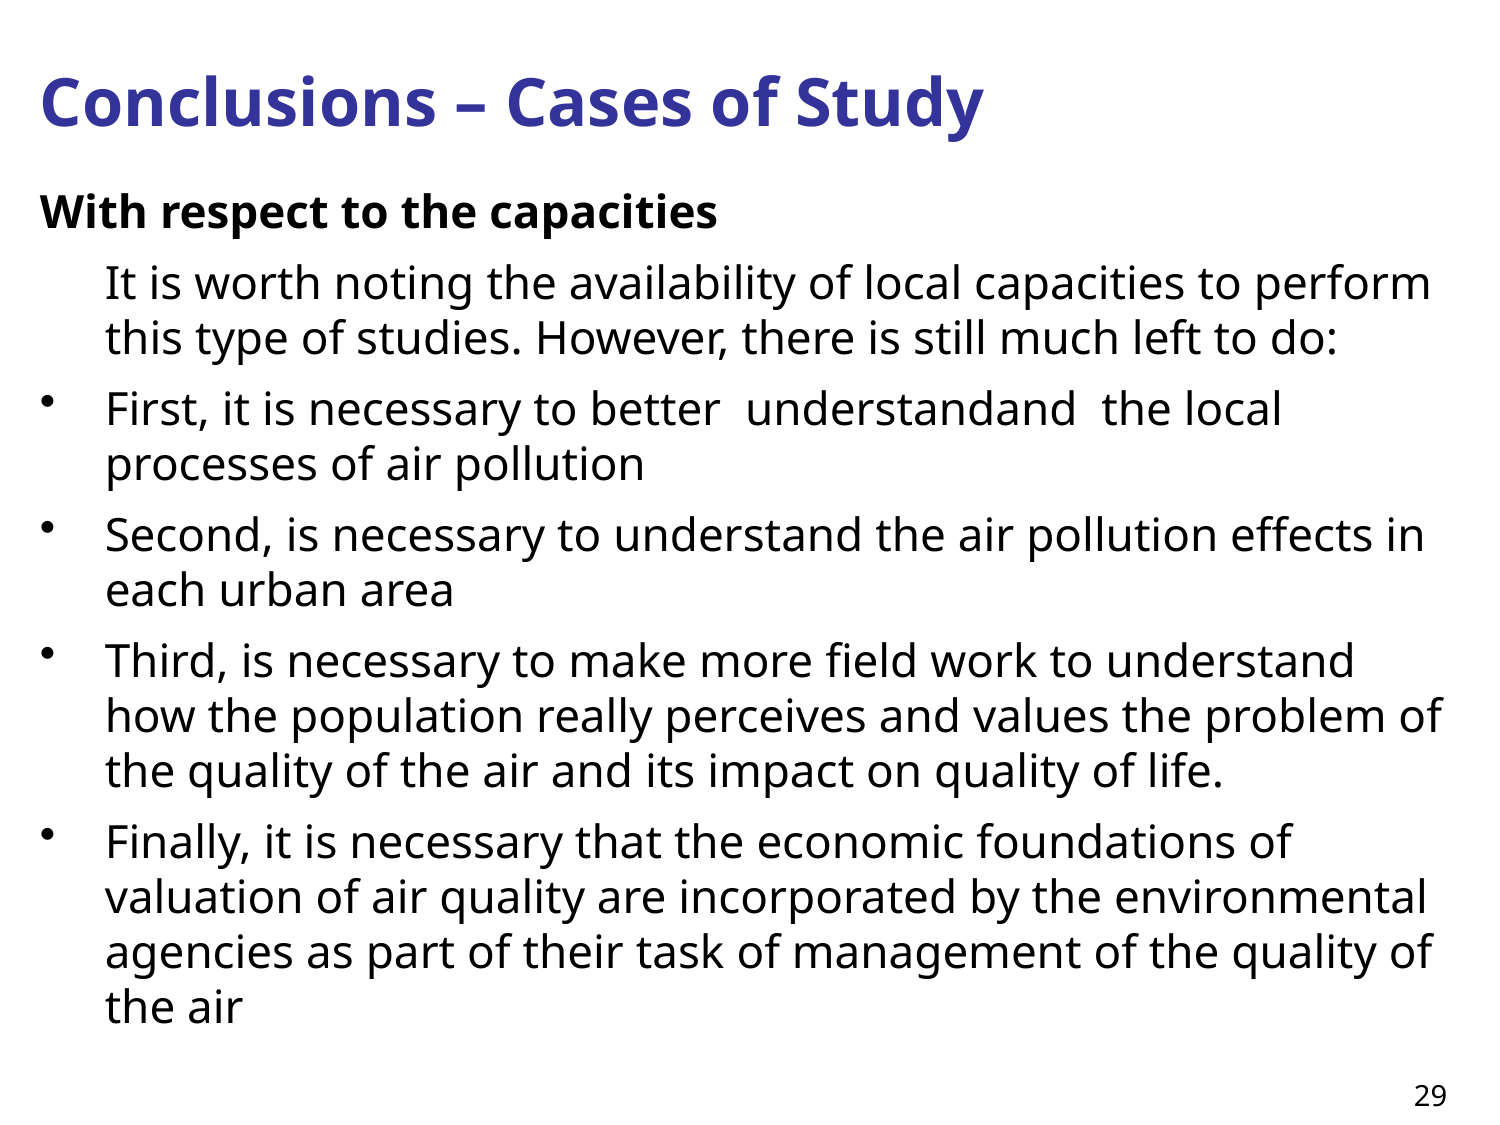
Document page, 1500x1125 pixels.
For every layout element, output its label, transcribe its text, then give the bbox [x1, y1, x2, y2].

slide_number 29 [1149, 1101, 1463, 1125]
title Conclusions – Cases of Study [24, 24, 1463, 174]
list With respect to the capacities It is worth noting the availability of local capacities to perform this type of studies. However, there is still much left to do: First, it is necessary to better understandand the local processes of air pollution Second, is necessary to understand the air pollution effects in each urban area Third, is necessary to make more field work to understand how the population really perceives and values the problem of the quality of the air and its impact on quality of life. Finally, it is necessary that the economic foundations of valuation of air quality are incorporated by the environmental agencies as part of their task of management of the quality of the air [24, 174, 1463, 1101]
